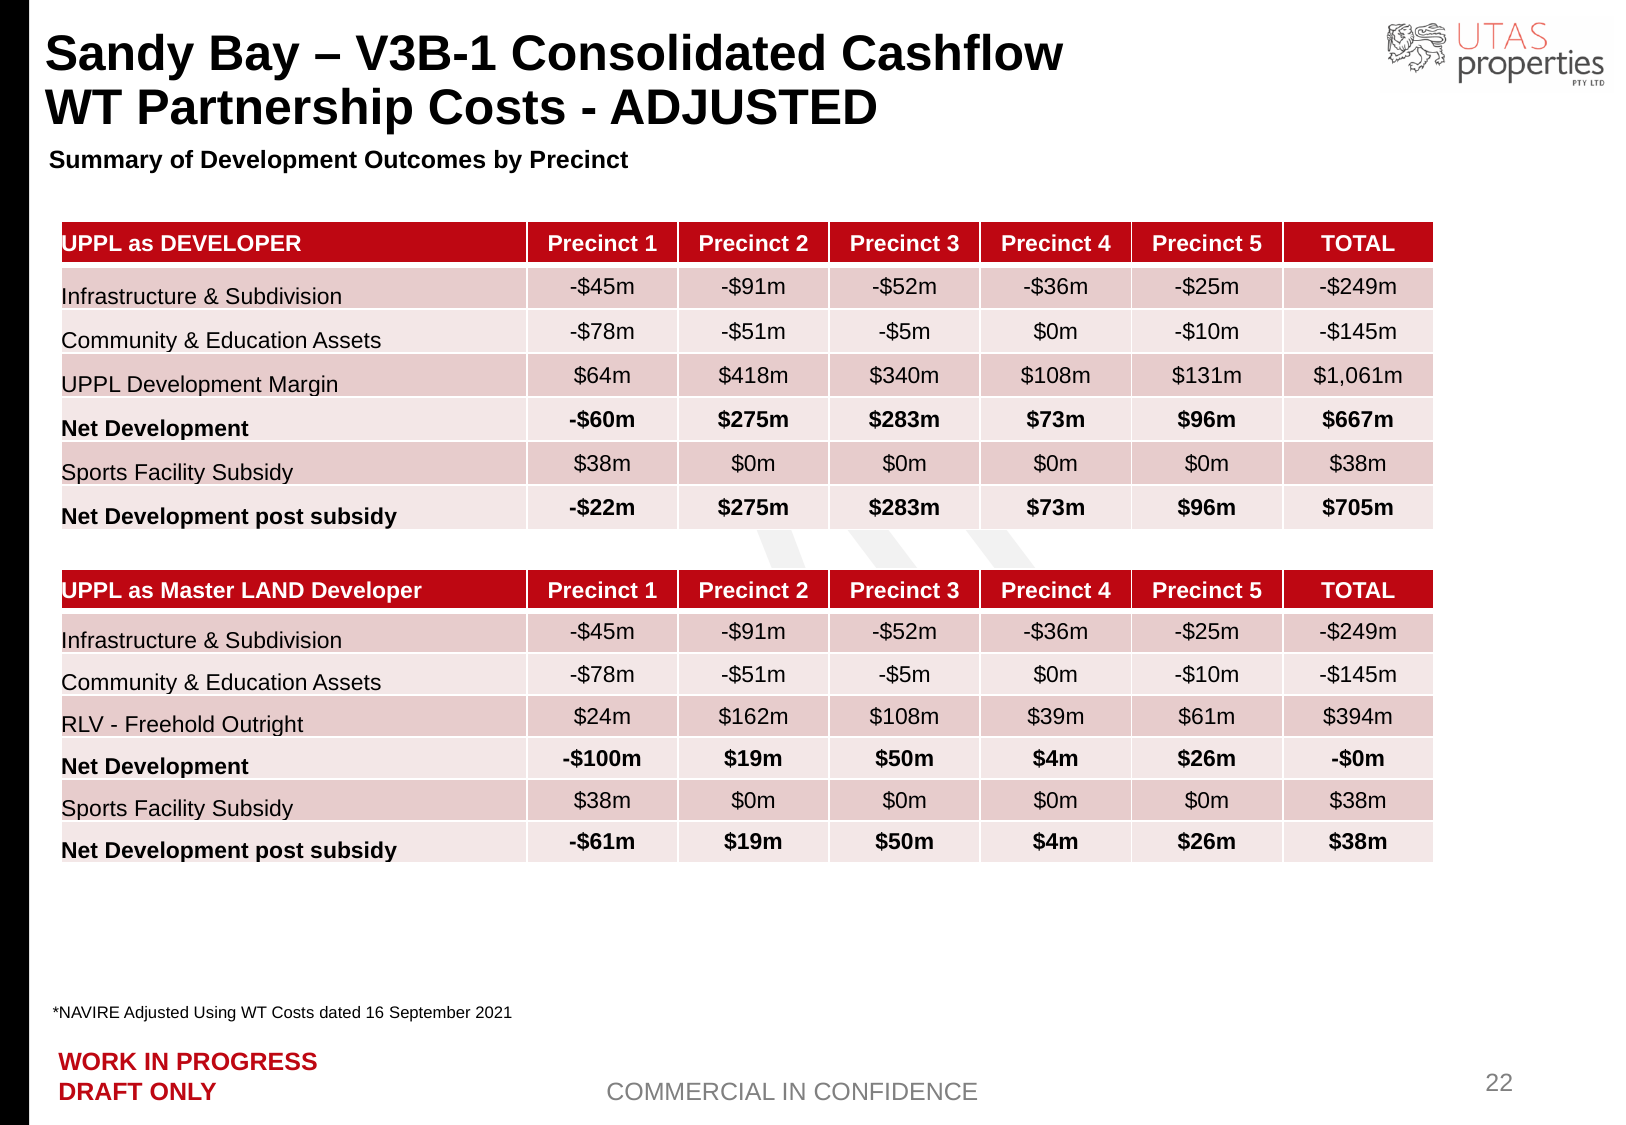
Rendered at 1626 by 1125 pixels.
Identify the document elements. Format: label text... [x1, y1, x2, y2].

table_cell $26m [1132, 738, 1282, 778]
table_cell $275m [679, 398, 828, 440]
text_box Summary of Development Outcomes by Precinct [33, 136, 658, 182]
table_cell $96m [1132, 486, 1282, 529]
table_cell -$45m [528, 268, 677, 308]
table_cell -$52m [830, 614, 979, 652]
table_cell UPPL Development Margin [62, 354, 526, 396]
table_cell $0m [981, 310, 1131, 352]
table_header Precinct 3 [830, 570, 979, 608]
table_cell $108m [981, 354, 1131, 396]
table_cell $38m [1284, 780, 1433, 820]
text_box WORK IN PROGRESS DRAFT ONLY [58, 1045, 377, 1106]
table_cell Net Development post subsidy [62, 822, 526, 862]
table_cell $0m [981, 654, 1131, 694]
table_header Precinct 2 [679, 222, 828, 262]
table_cell -$0m [1284, 738, 1433, 778]
table_cell $96m [1132, 398, 1282, 440]
table_header Precinct 5 [1132, 222, 1282, 262]
table_cell $0m [830, 442, 979, 484]
table_cell $0m [830, 780, 979, 820]
text_box *NAVIRE Adjusted Using WT Costs dated 16 September 2021 [37, 993, 902, 1029]
table_cell Net Development post subsidy [62, 486, 526, 529]
table_cell $0m [1132, 780, 1282, 820]
table_cell $1,061m [1284, 354, 1433, 396]
table_cell -$91m [679, 268, 828, 308]
table_cell -$36m [981, 268, 1131, 308]
table_cell -$25m [1132, 268, 1282, 308]
table_header Precinct 1 [528, 570, 677, 608]
table_cell $4m [981, 738, 1131, 778]
table_cell -$61m [528, 822, 677, 862]
table_cell -$5m [830, 654, 979, 694]
table_header UPPL as Master LAND Developer [62, 570, 526, 608]
table_cell $340m [830, 354, 979, 396]
picture [1380, 16, 1614, 93]
table_cell -$5m [830, 310, 979, 352]
table_cell $38m [1284, 442, 1433, 484]
table_cell -$45m [528, 614, 677, 652]
table_cell $64m [528, 354, 677, 396]
table_cell -$52m [830, 268, 979, 308]
table_cell Sports Facility Subsidy [62, 442, 526, 484]
table_cell $0m [981, 442, 1131, 484]
table_cell RLV - Freehold Outright [62, 696, 526, 736]
table_header Precinct 3 [830, 222, 979, 262]
table_header Precinct 1 [528, 222, 677, 262]
table_cell $73m [981, 486, 1131, 529]
table_cell $50m [830, 738, 979, 778]
table_cell $0m [679, 780, 828, 820]
table_cell $0m [981, 780, 1131, 820]
table_cell $38m [528, 442, 677, 484]
table_cell $283m [830, 486, 979, 529]
table_cell -$78m [528, 310, 677, 352]
table_cell $0m [1132, 442, 1282, 484]
table_cell -$51m [679, 654, 828, 694]
table_header Precinct 4 [981, 222, 1131, 262]
table_cell Net Development [62, 738, 526, 778]
table_header TOTAL [1284, 222, 1433, 262]
table_cell $4m [981, 822, 1131, 862]
table_header Precinct 4 [981, 570, 1131, 608]
table_cell -$25m [1132, 614, 1282, 652]
table_cell -$78m [528, 654, 677, 694]
table_cell -$22m [528, 486, 677, 529]
table_cell -$145m [1284, 310, 1433, 352]
table_cell -$249m [1284, 614, 1433, 652]
table_header Precinct 5 [1132, 570, 1282, 608]
table_cell $38m [528, 780, 677, 820]
table_cell $162m [679, 696, 828, 736]
table_cell Sports Facility Subsidy [62, 780, 526, 820]
table_cell Infrastructure & Subdivision [62, 614, 526, 652]
table_cell $131m [1132, 354, 1282, 396]
table_cell $24m [528, 696, 677, 736]
table_cell -$249m [1284, 268, 1433, 308]
table_cell -$10m [1132, 310, 1282, 352]
table_cell $275m [679, 486, 828, 529]
table_cell $108m [830, 696, 979, 736]
table_cell -$10m [1132, 654, 1282, 694]
table_cell $73m [981, 398, 1131, 440]
table_cell $61m [1132, 696, 1282, 736]
table_cell Net Development [62, 398, 526, 440]
table_cell $705m [1284, 486, 1433, 529]
table_cell -$60m [528, 398, 677, 440]
table_header UPPL as DEVELOPER [62, 222, 526, 262]
table_cell $0m [679, 442, 828, 484]
table_cell $50m [830, 822, 979, 862]
table_cell $394m [1284, 696, 1433, 736]
table_cell -$36m [981, 614, 1131, 652]
title Sandy Bay – V3B-1 Consolidated Cashflow WT Partnership Costs - ADJUSTED [44, 27, 1434, 137]
table_cell Community & Education Assets [62, 310, 526, 352]
table_cell $26m [1132, 822, 1282, 862]
table_cell Infrastructure & Subdivision [62, 268, 526, 308]
table_header TOTAL [1284, 570, 1433, 608]
table_cell $283m [830, 398, 979, 440]
table_cell Community & Education Assets [62, 654, 526, 694]
table_cell $19m [679, 738, 828, 778]
table_cell -$100m [528, 738, 677, 778]
table_cell $39m [981, 696, 1131, 736]
table_header Precinct 2 [679, 570, 828, 608]
table_cell $19m [679, 822, 828, 862]
table_cell $38m [1284, 822, 1433, 862]
table_cell -$91m [679, 614, 828, 652]
table_cell -$145m [1284, 654, 1433, 694]
table_cell $667m [1284, 398, 1433, 440]
table_cell $418m [679, 354, 828, 396]
table_cell -$51m [679, 310, 828, 352]
